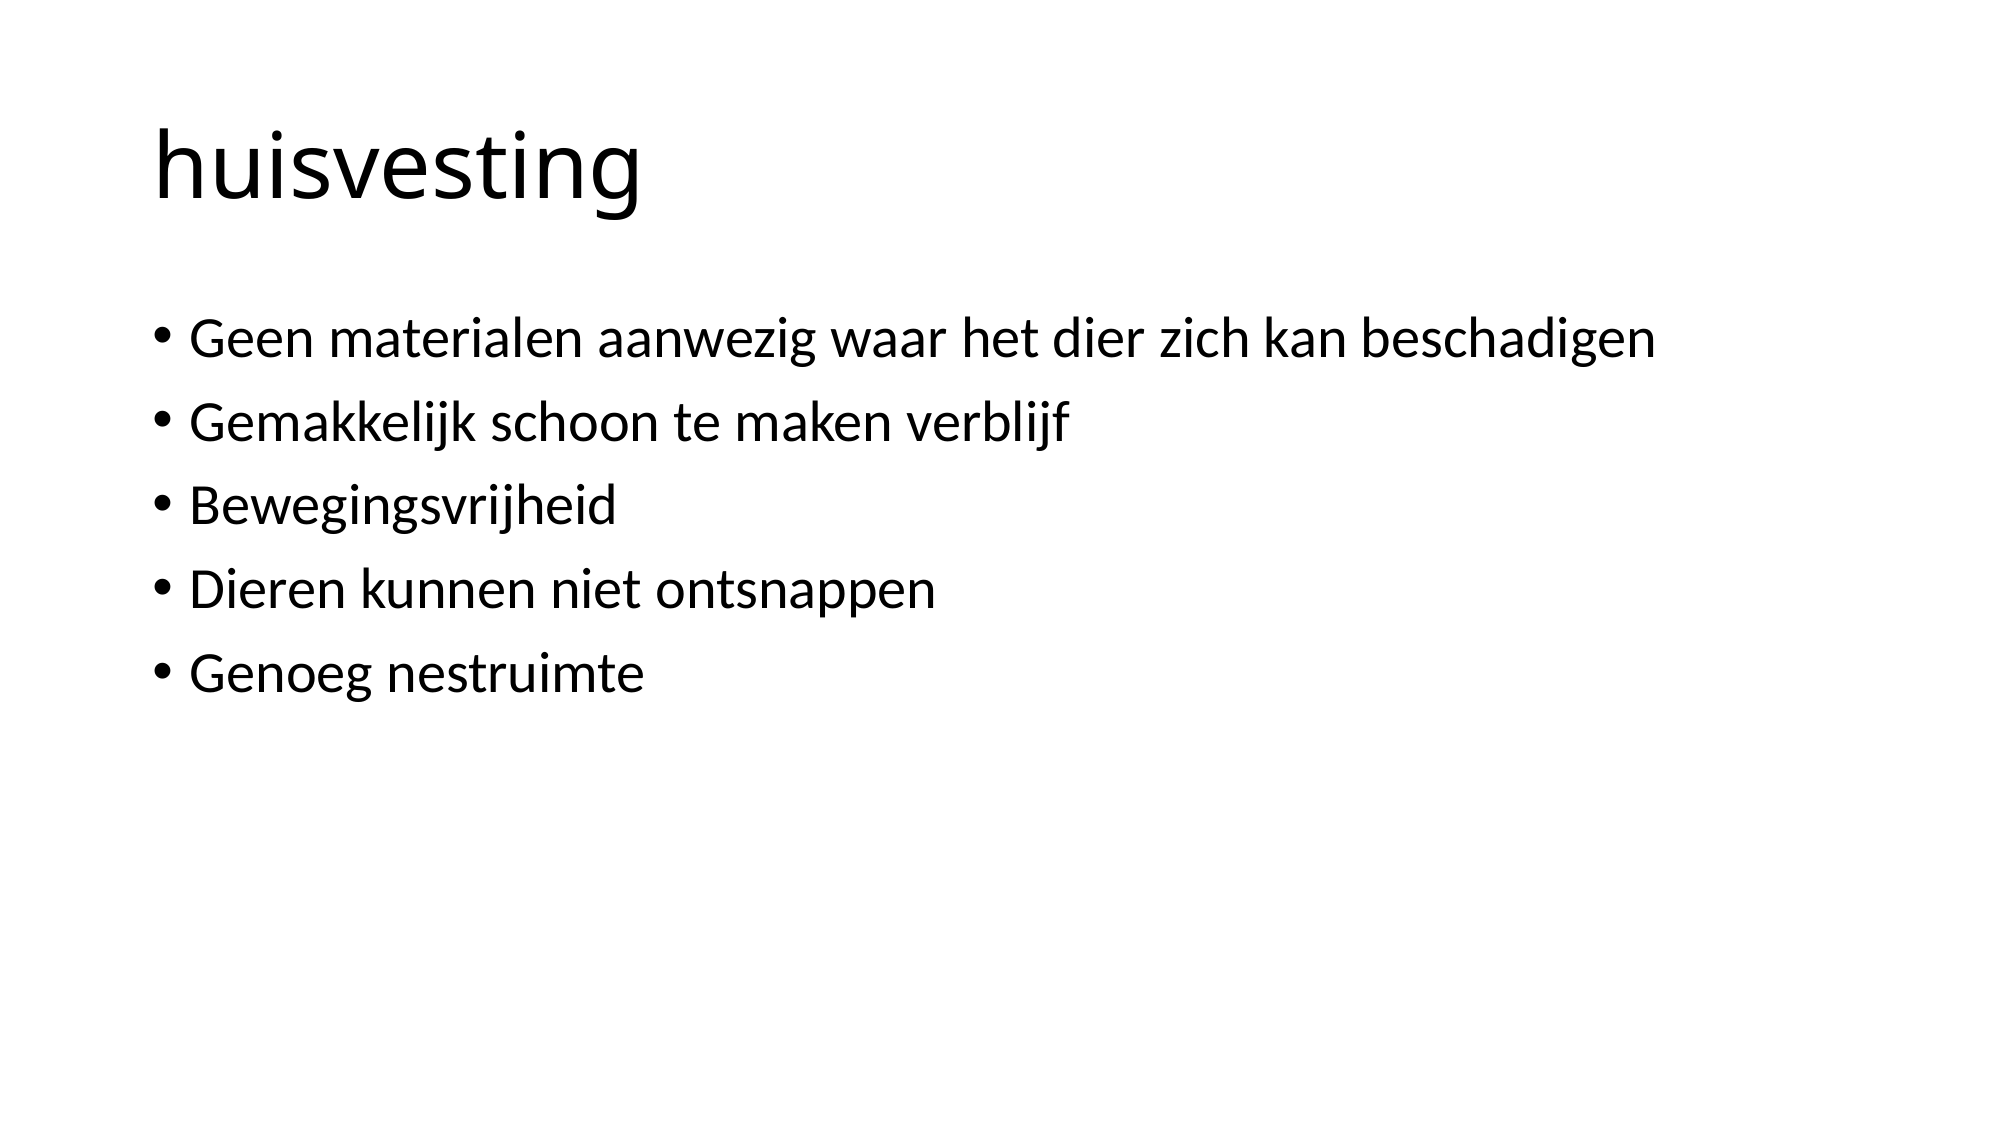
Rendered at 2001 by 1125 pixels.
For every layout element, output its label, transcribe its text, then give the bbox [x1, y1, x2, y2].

list Geen materialen aanwezig waar het dier zich kan beschadigen Gemakkelijk schoon te maken verblijf Bewegingsvrijheid Dieren kunnen niet ontsnappen Genoeg nestruimte [137, 299, 1863, 1014]
title huisvesting [137, 59, 1863, 278]
